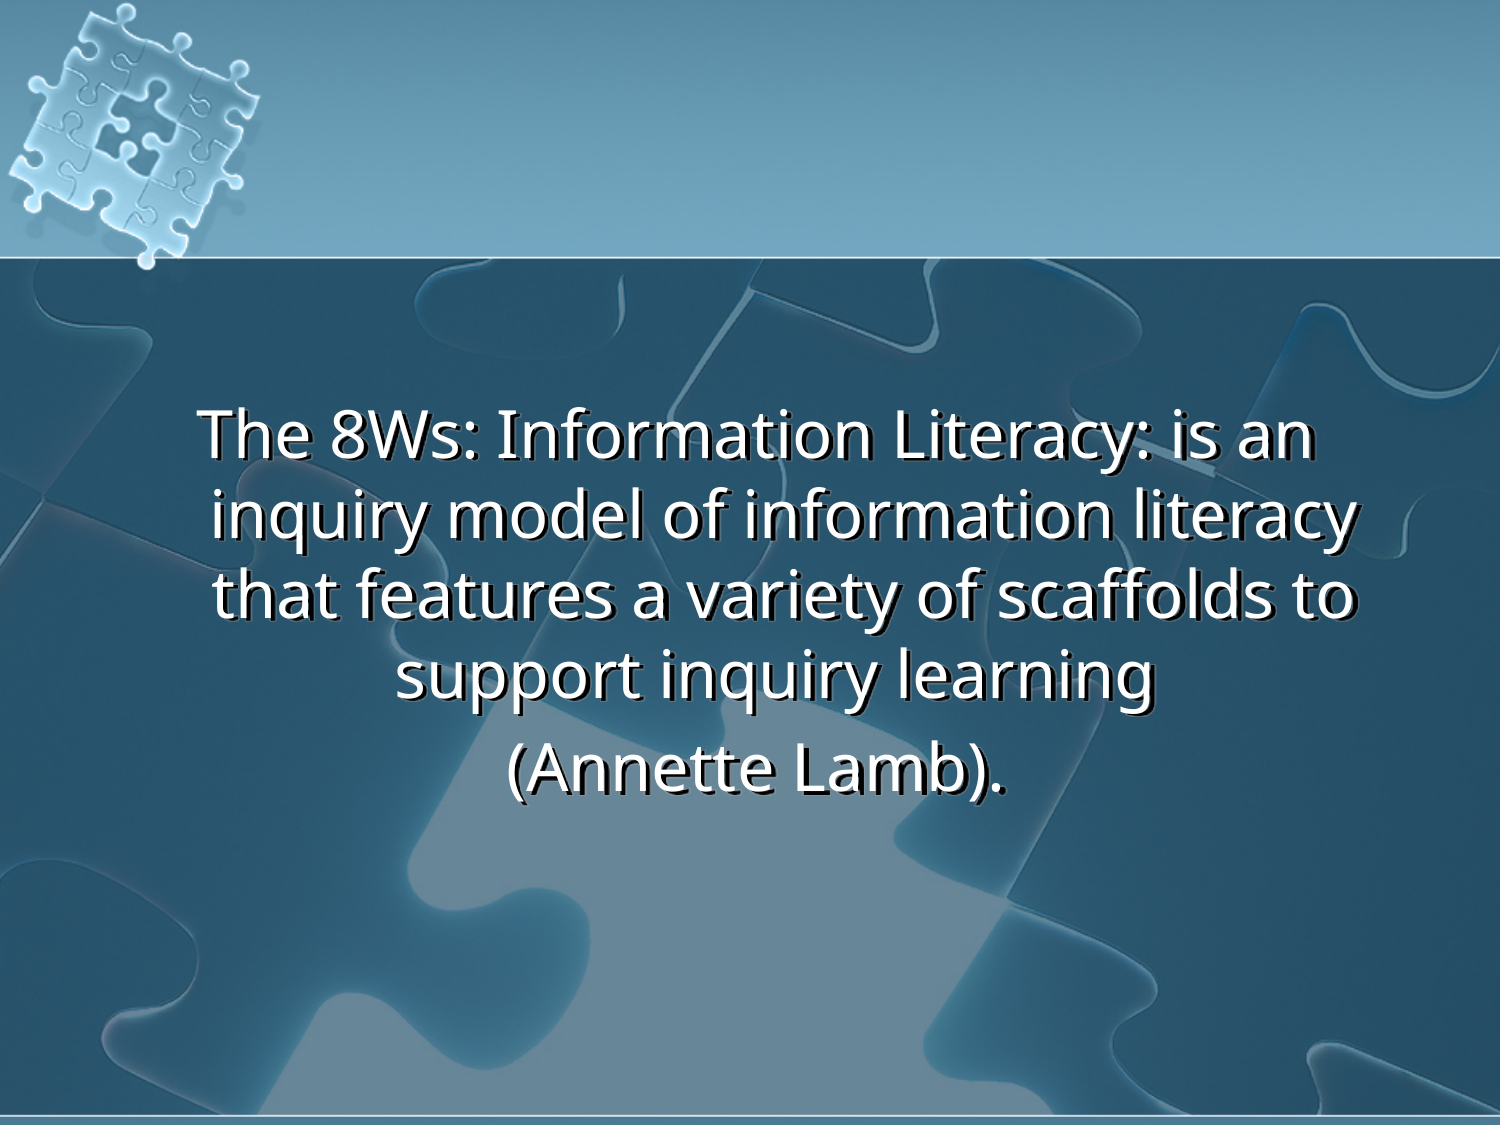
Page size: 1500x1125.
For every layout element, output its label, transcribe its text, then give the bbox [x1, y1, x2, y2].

picture [0, 0, 1500, 1125]
list The 8Ws: Information Literacy: is an inquiry model of information literacy that features a variety of scaffolds to support inquiry learning (Annette Lamb). [124, 290, 1388, 1071]
